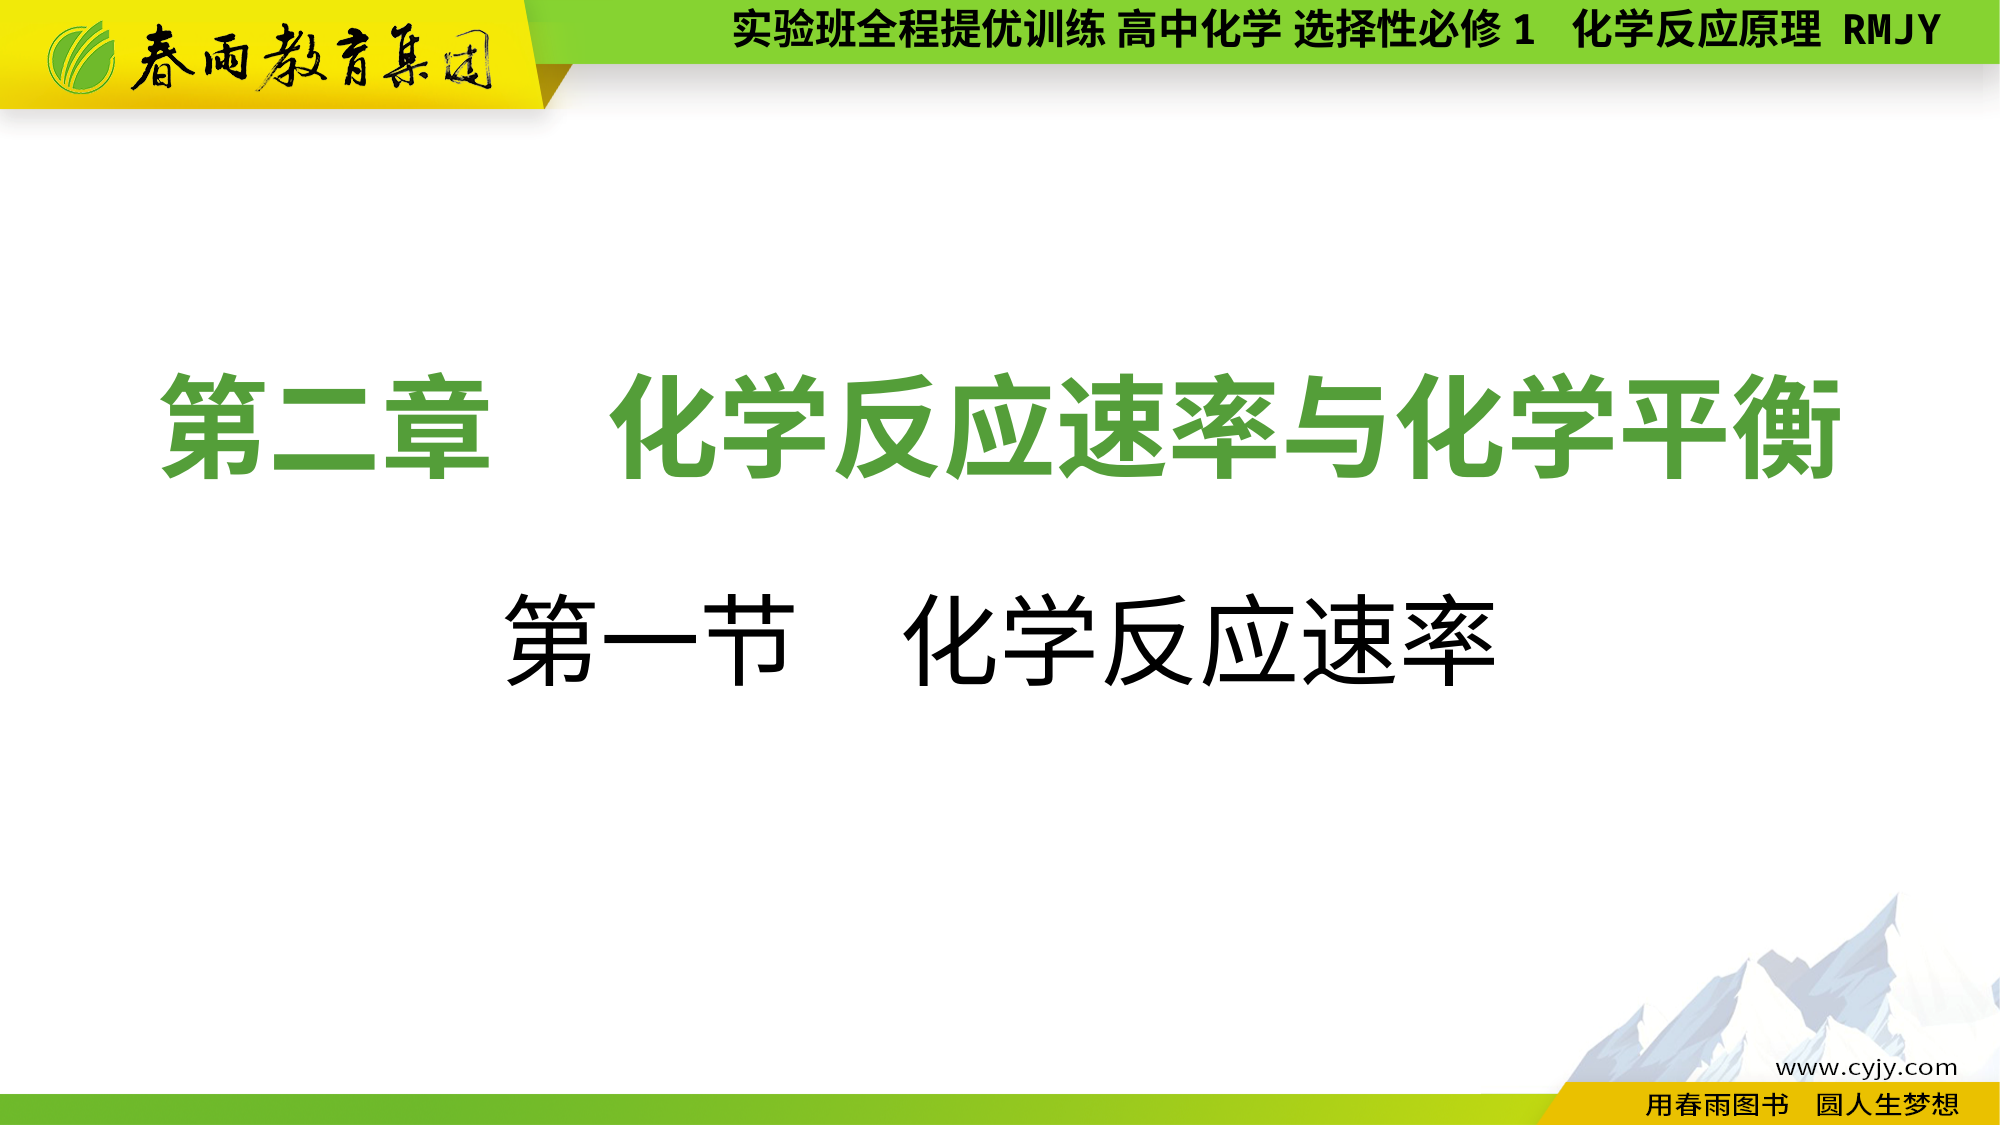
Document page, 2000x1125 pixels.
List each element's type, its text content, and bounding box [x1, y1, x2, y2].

text_box 第二章 化学反应速率与化学平衡 [54, 282, 1946, 500]
picture [0, 0, 2000, 1125]
text_box 第一节 化学反应速率 [54, 511, 1946, 706]
